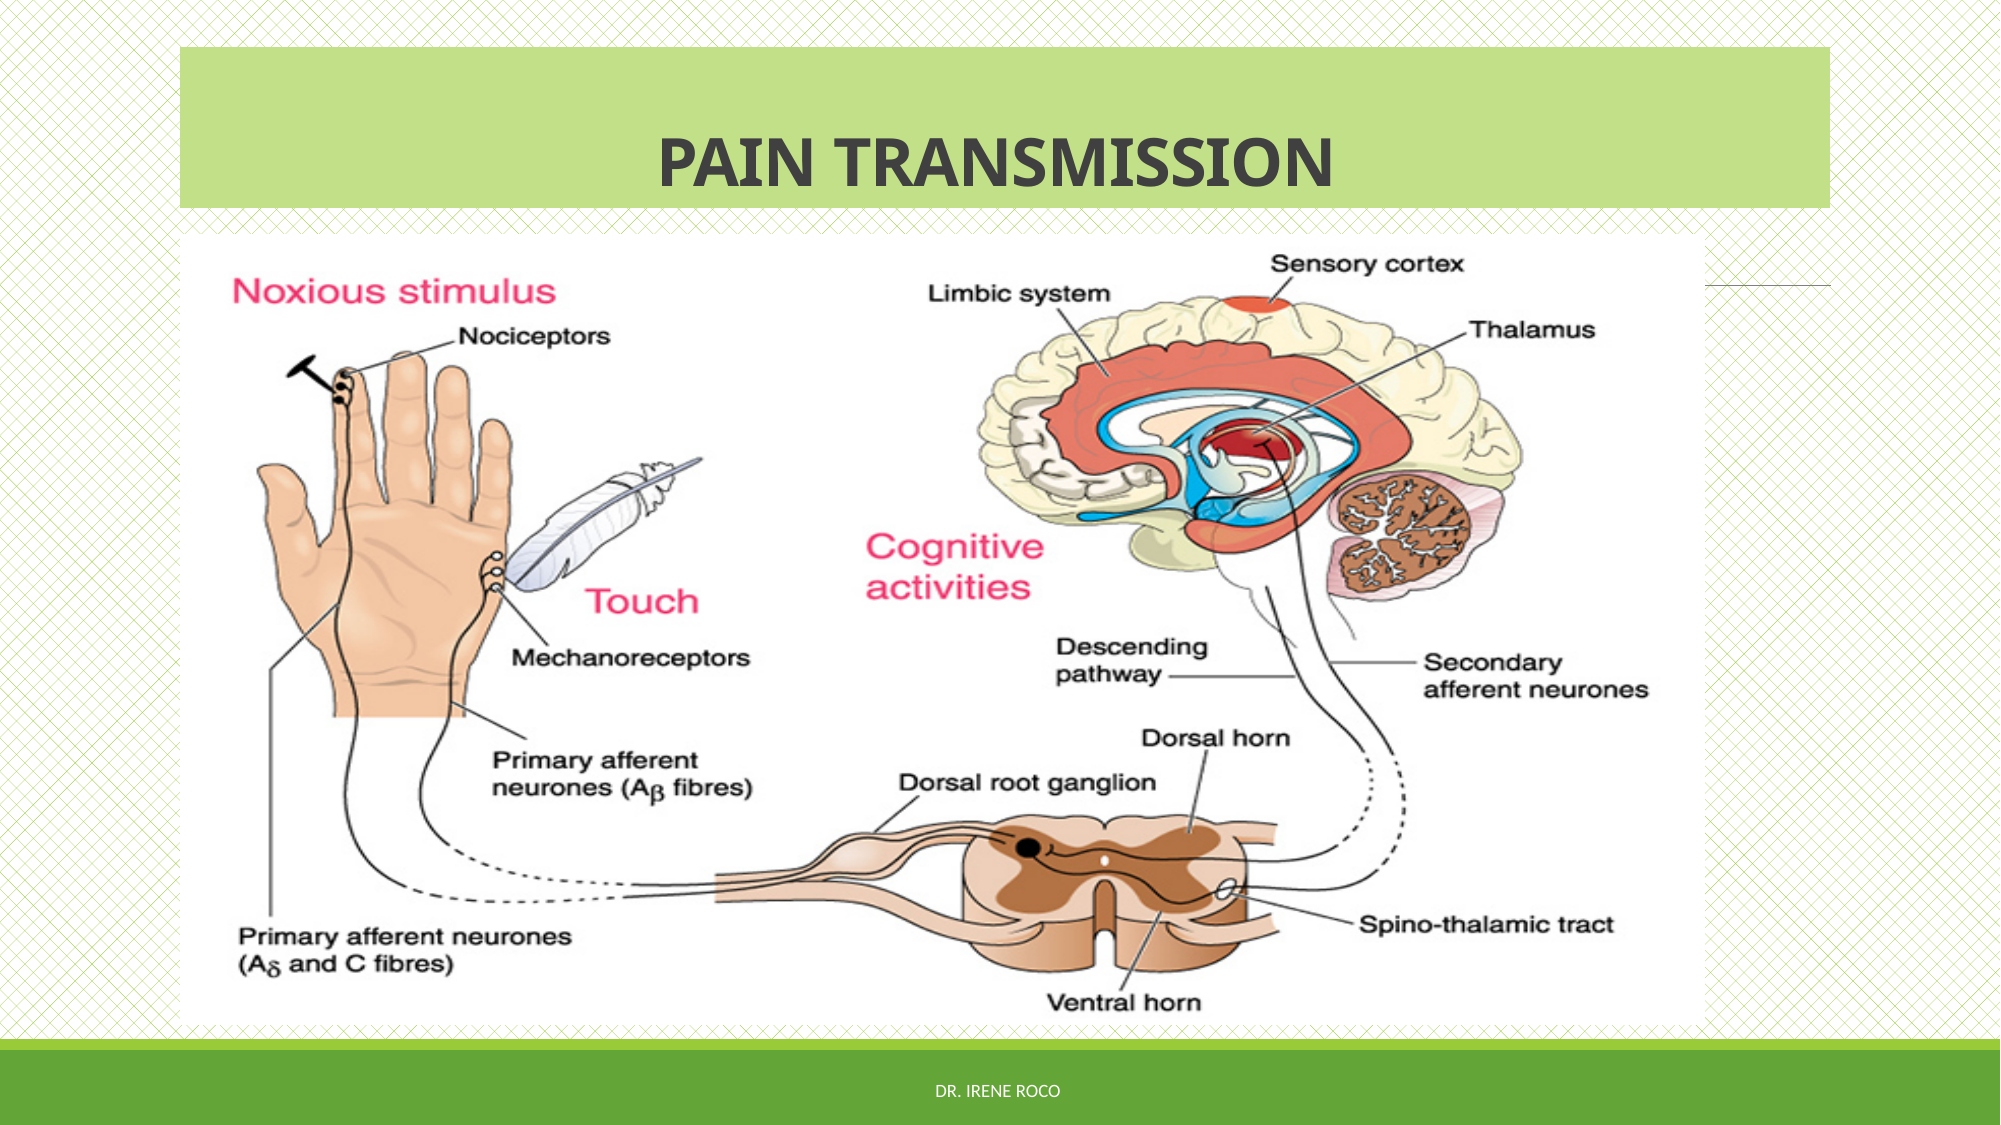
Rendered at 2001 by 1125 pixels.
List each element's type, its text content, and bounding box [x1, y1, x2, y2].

footer Dr. Irene Roco [604, 1059, 1396, 1120]
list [179, 234, 1706, 1026]
title PAIN TRANSMISSION [180, 47, 1830, 208]
